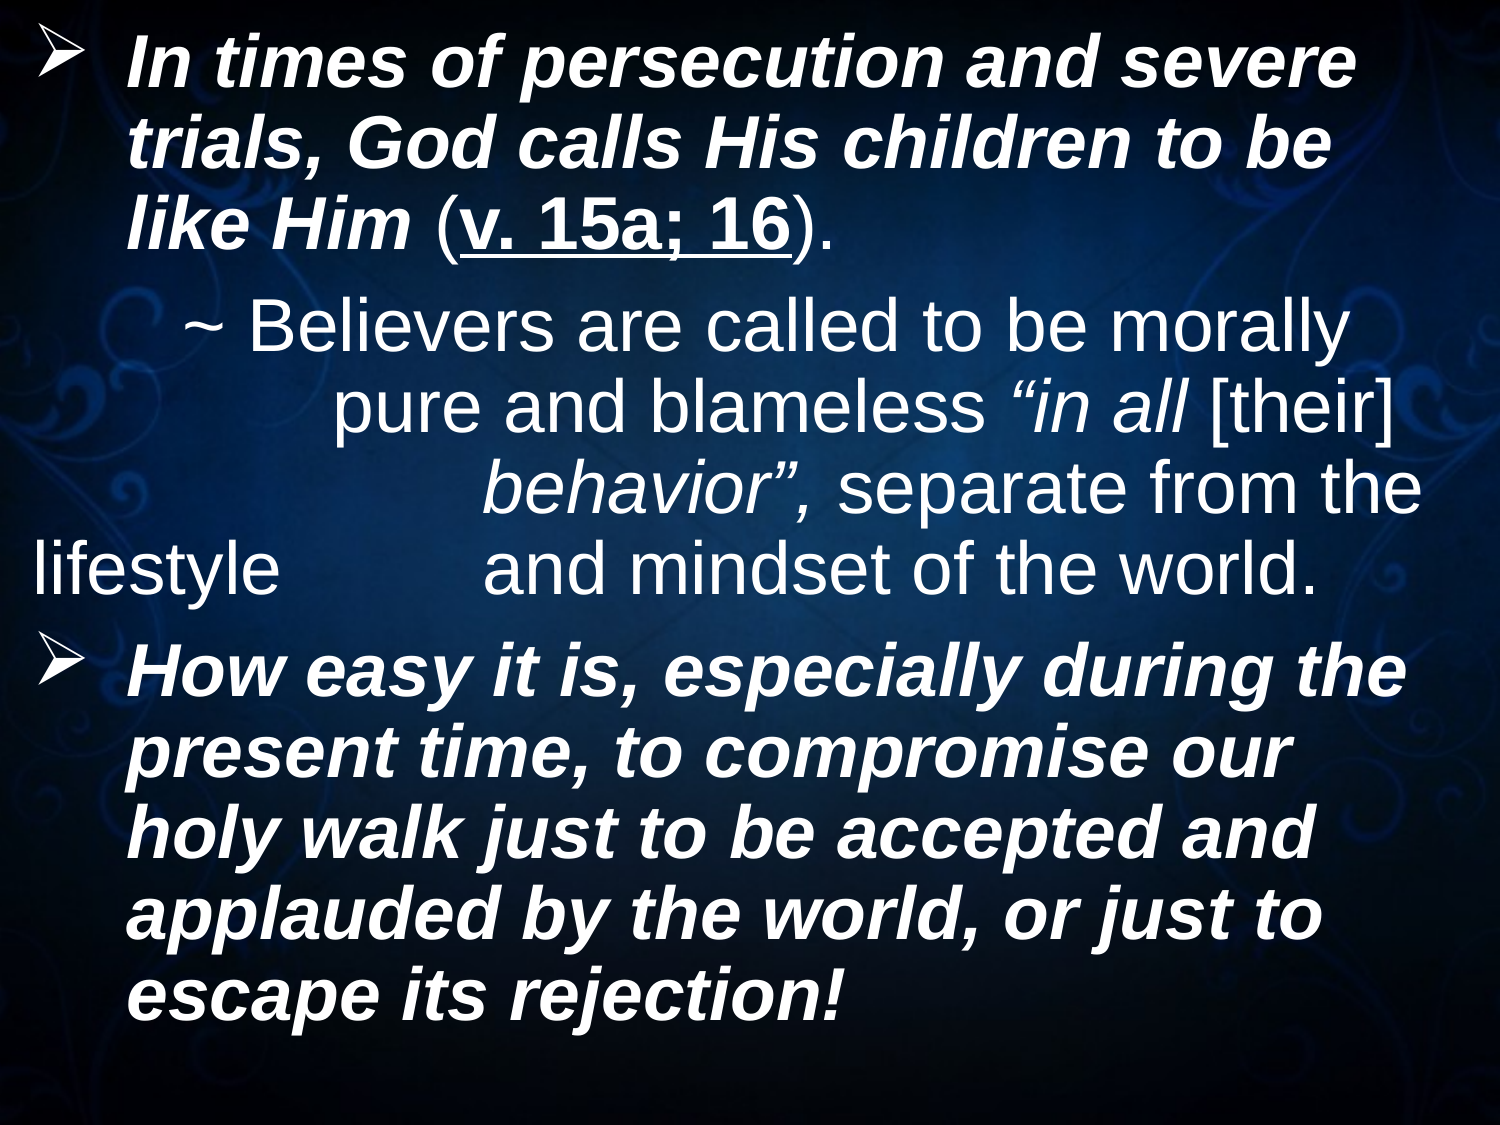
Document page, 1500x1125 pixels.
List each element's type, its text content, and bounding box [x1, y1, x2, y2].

picture [0, 0, 1500, 1125]
subtitle In times of persecution and severe trials, God calls His children to be like Him (v. 15a; 16). ~ Believers are called to be morally pure and blameless “in all [their] behavior”, separate from the lifestyle and mindset of the world. How easy it is, especially during the present time, to compromise our holy walk just to be accepted and applauded by the world, or just to escape its rejection! [17, 15, 1483, 1100]
